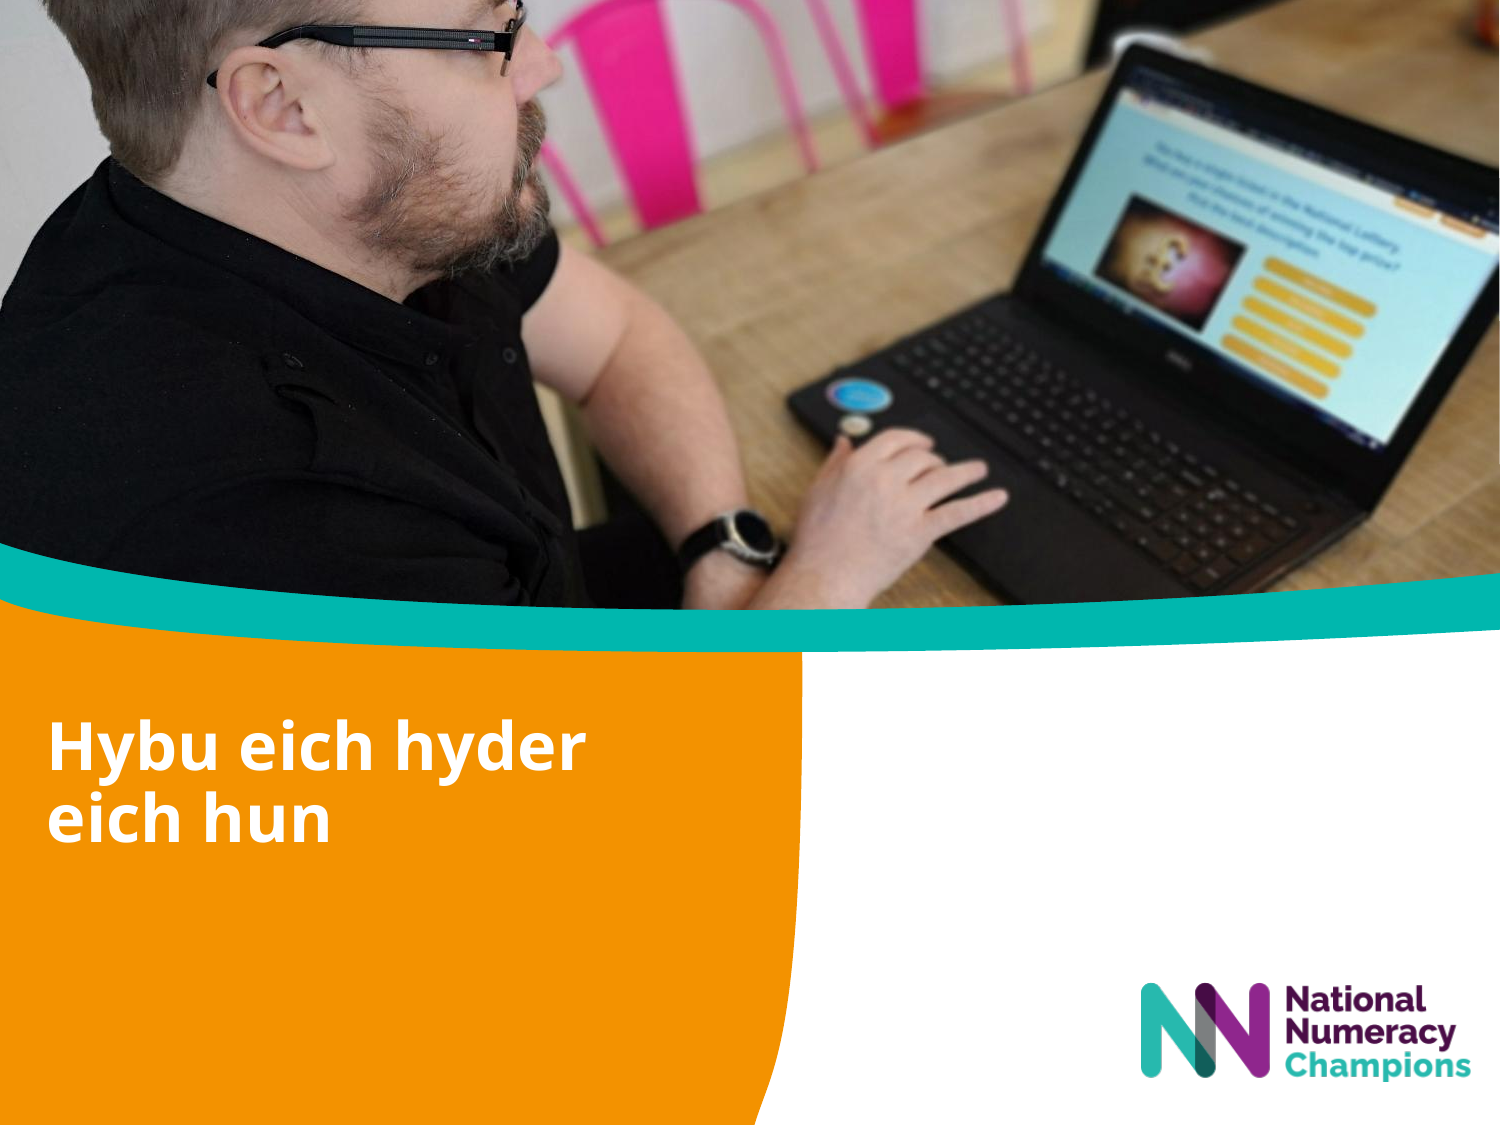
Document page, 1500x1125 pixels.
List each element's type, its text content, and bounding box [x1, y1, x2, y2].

list Hybu eich hyder eich hun [31, 705, 724, 896]
picture [0, 0, 1500, 611]
